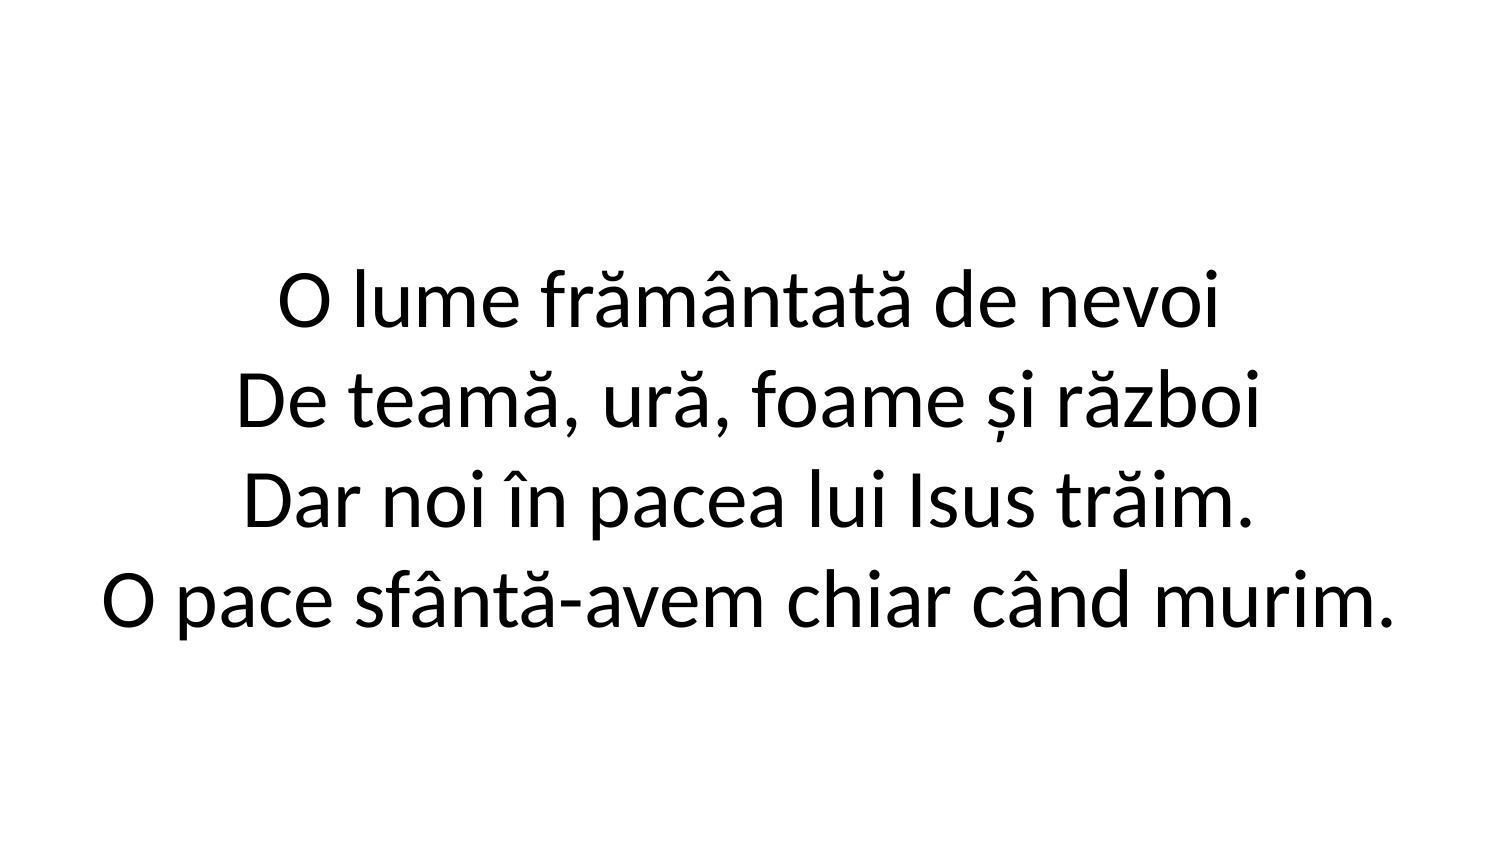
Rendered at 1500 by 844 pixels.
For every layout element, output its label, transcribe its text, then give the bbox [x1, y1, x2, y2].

text_box O lume frământată de nevoi De teamă, ură, foame și război Dar noi în pacea lui Isus trăim. O pace sfântă-avem chiar când murim. [86, 192, 1414, 652]
